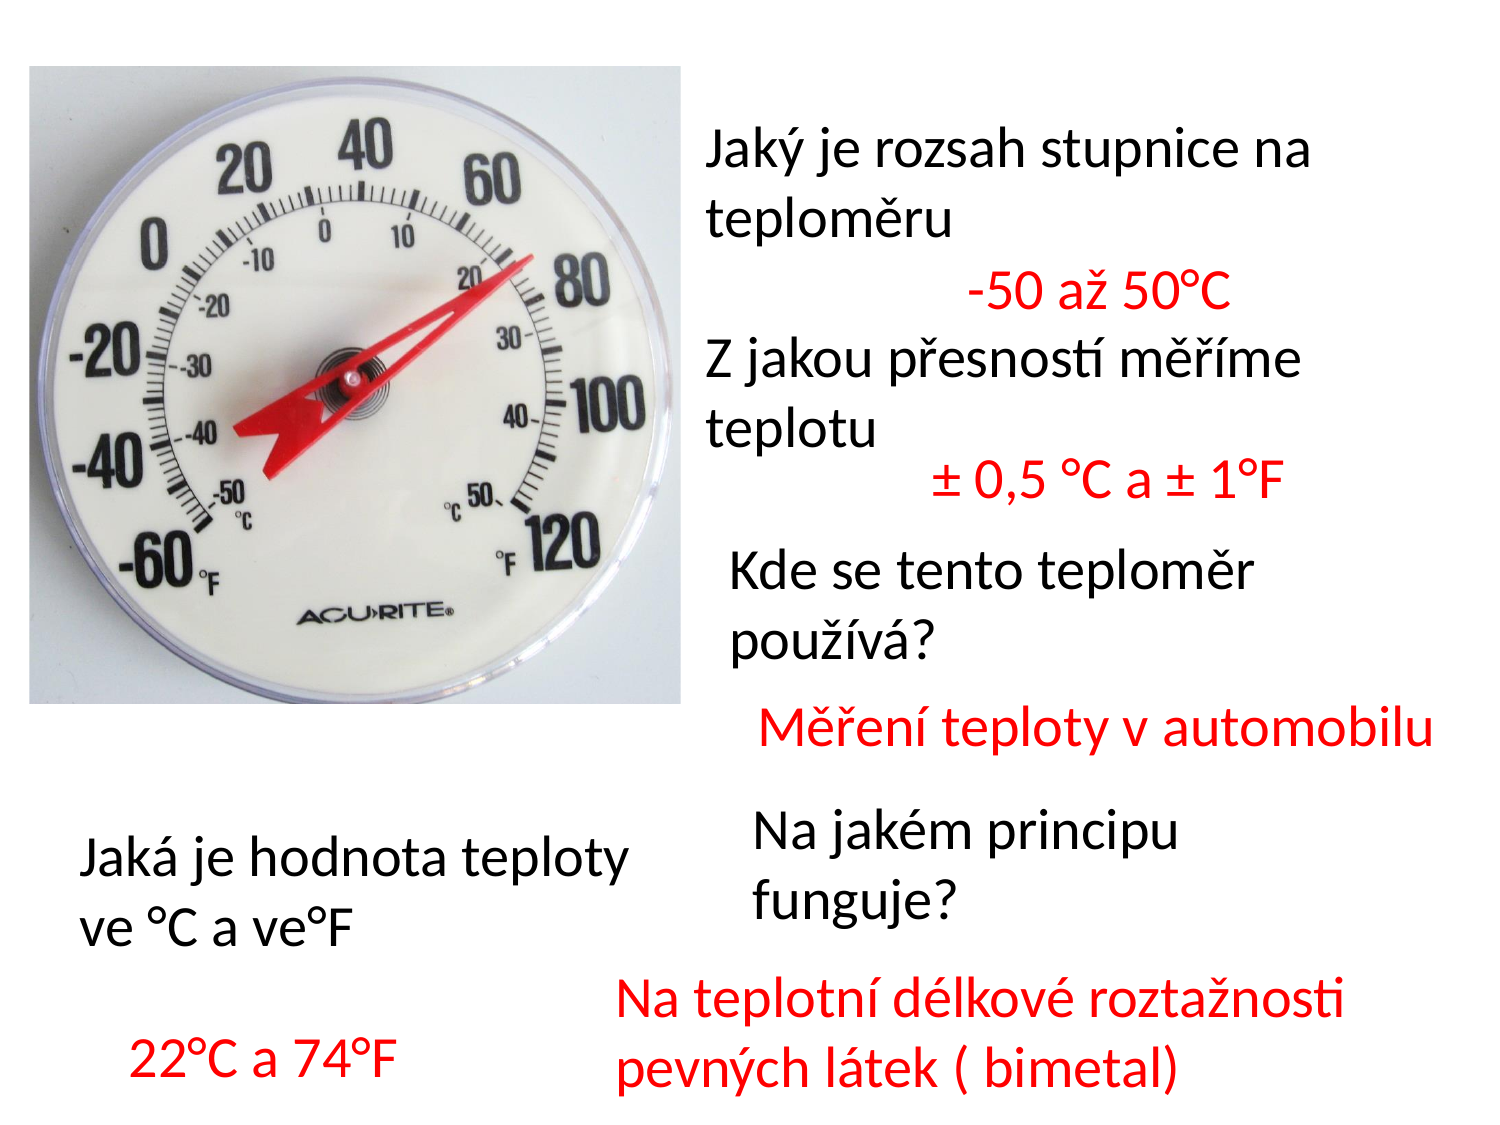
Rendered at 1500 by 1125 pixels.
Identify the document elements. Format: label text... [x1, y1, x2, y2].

text_box 22°C a 74°F [114, 1011, 414, 1097]
text_box Jaká je hodnota teploty ve °C a ve°F [64, 810, 668, 966]
text_box Kde se tento teploměr používá? [714, 524, 1415, 679]
text_box Jaký je rozsah stupnice na teploměru [690, 101, 1500, 257]
text_box Měření teploty v automobilu [742, 680, 1451, 766]
text_box ± 0,5 °C a ± 1°F [918, 432, 1301, 518]
text_box Na jakém principu funguje? [738, 783, 1350, 939]
text_box -50 až 50°C [952, 243, 1247, 329]
text_box Na teplotní délkové roztažnosti pevných látek ( bimetal) [600, 952, 1483, 1107]
picture [29, 66, 681, 704]
text_box Z jakou přesností měříme teplotu [690, 311, 1424, 467]
